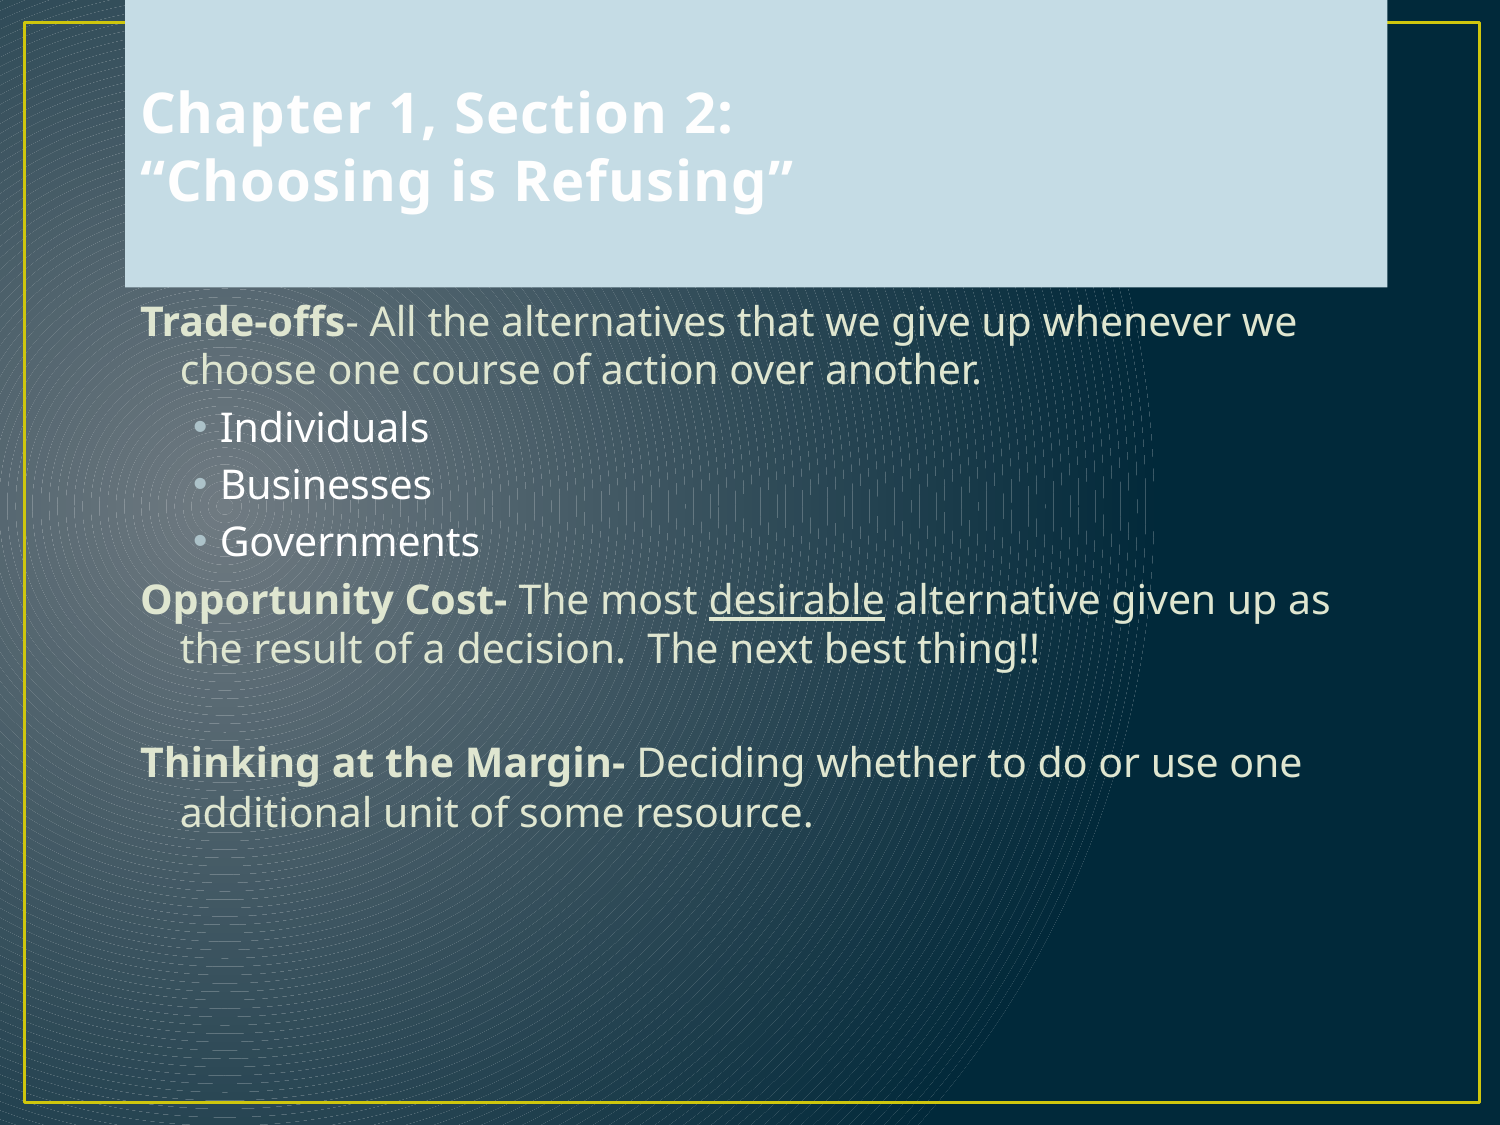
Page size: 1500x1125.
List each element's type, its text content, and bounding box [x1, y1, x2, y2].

list Trade-offs- All the alternatives that we give up whenever we choose one course of action over another. Individuals Businesses Governments Opportunity Cost- The most desirable alternative given up as the result of a decision. The next best thing!! Thinking at the Margin- Deciding whether to do or use one additional unit of some resource. [125, 287, 1400, 963]
title Chapter 1, Section 2: “Choosing is Refusing” [125, 0, 1388, 287]
